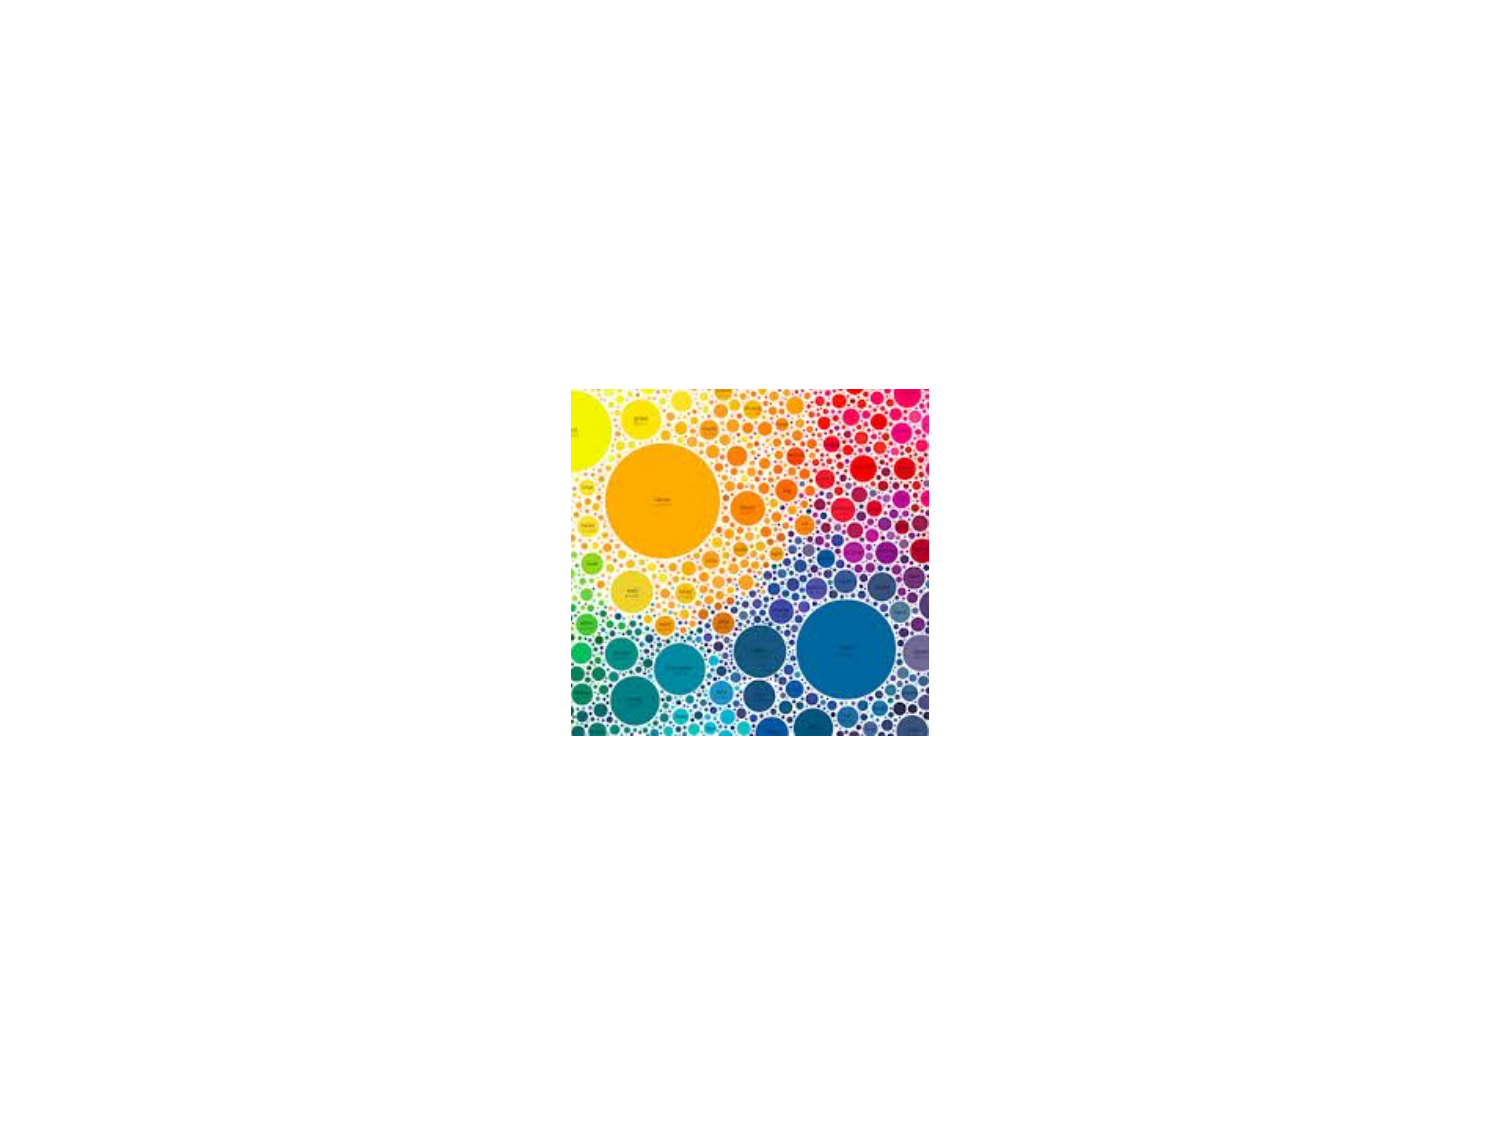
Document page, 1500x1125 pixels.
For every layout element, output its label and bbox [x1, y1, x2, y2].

picture [571, 389, 929, 736]
